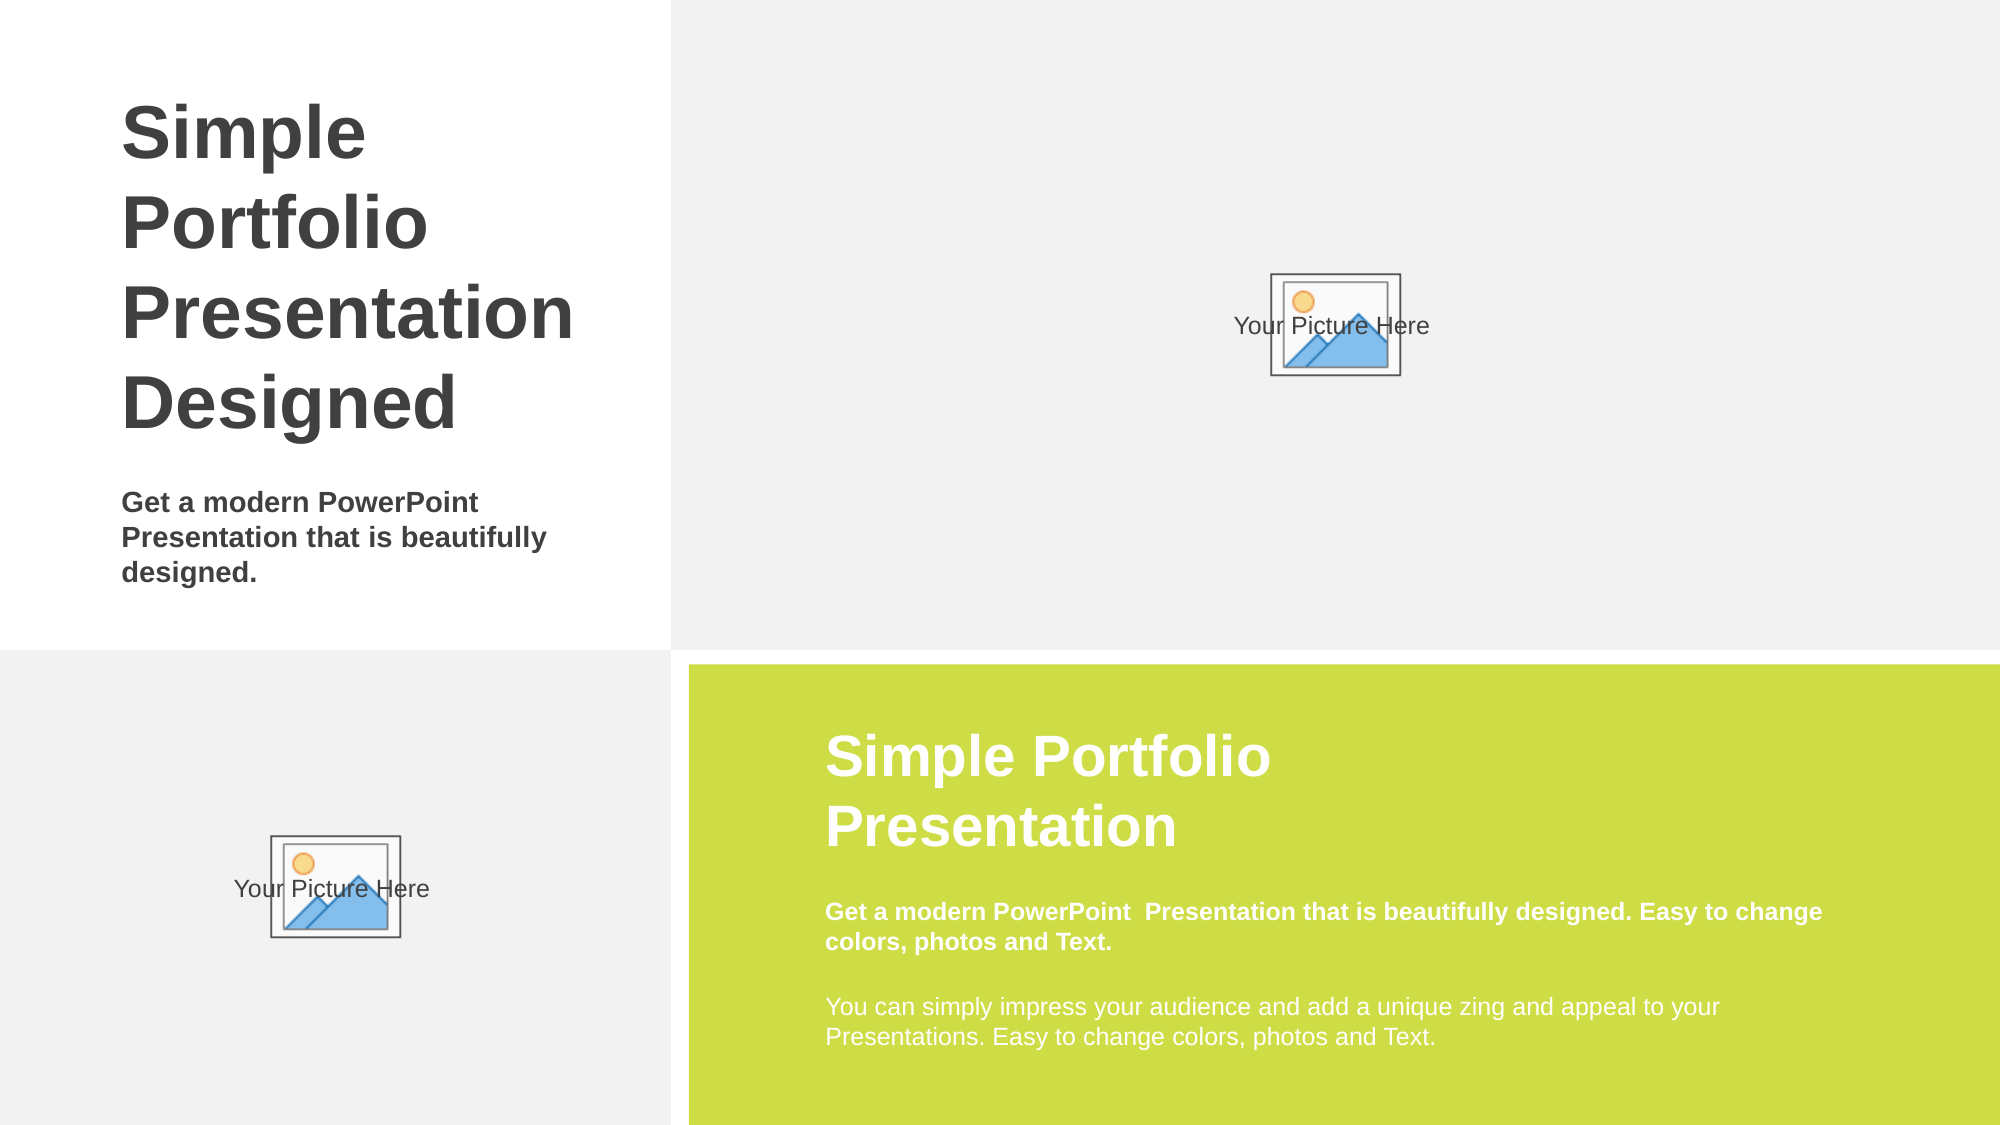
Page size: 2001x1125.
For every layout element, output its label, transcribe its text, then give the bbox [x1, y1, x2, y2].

text_box Get a modern PowerPoint Presentation that is beautifully designed. [106, 475, 564, 596]
text_box Simple Portfolio Presentation Designed [106, 76, 599, 452]
picture [0, 0, 2000, 1125]
text_box You can simply impress your audience and add a unique zing and appeal to your Presentations. Easy to change colors, photos and Text. [810, 983, 1901, 1058]
text_box Get a modern PowerPoint Presentation that is beautifully designed. Easy to change colors, photos and Text. [810, 887, 1853, 963]
text_box Simple Portfolio Presentation [810, 710, 1310, 866]
